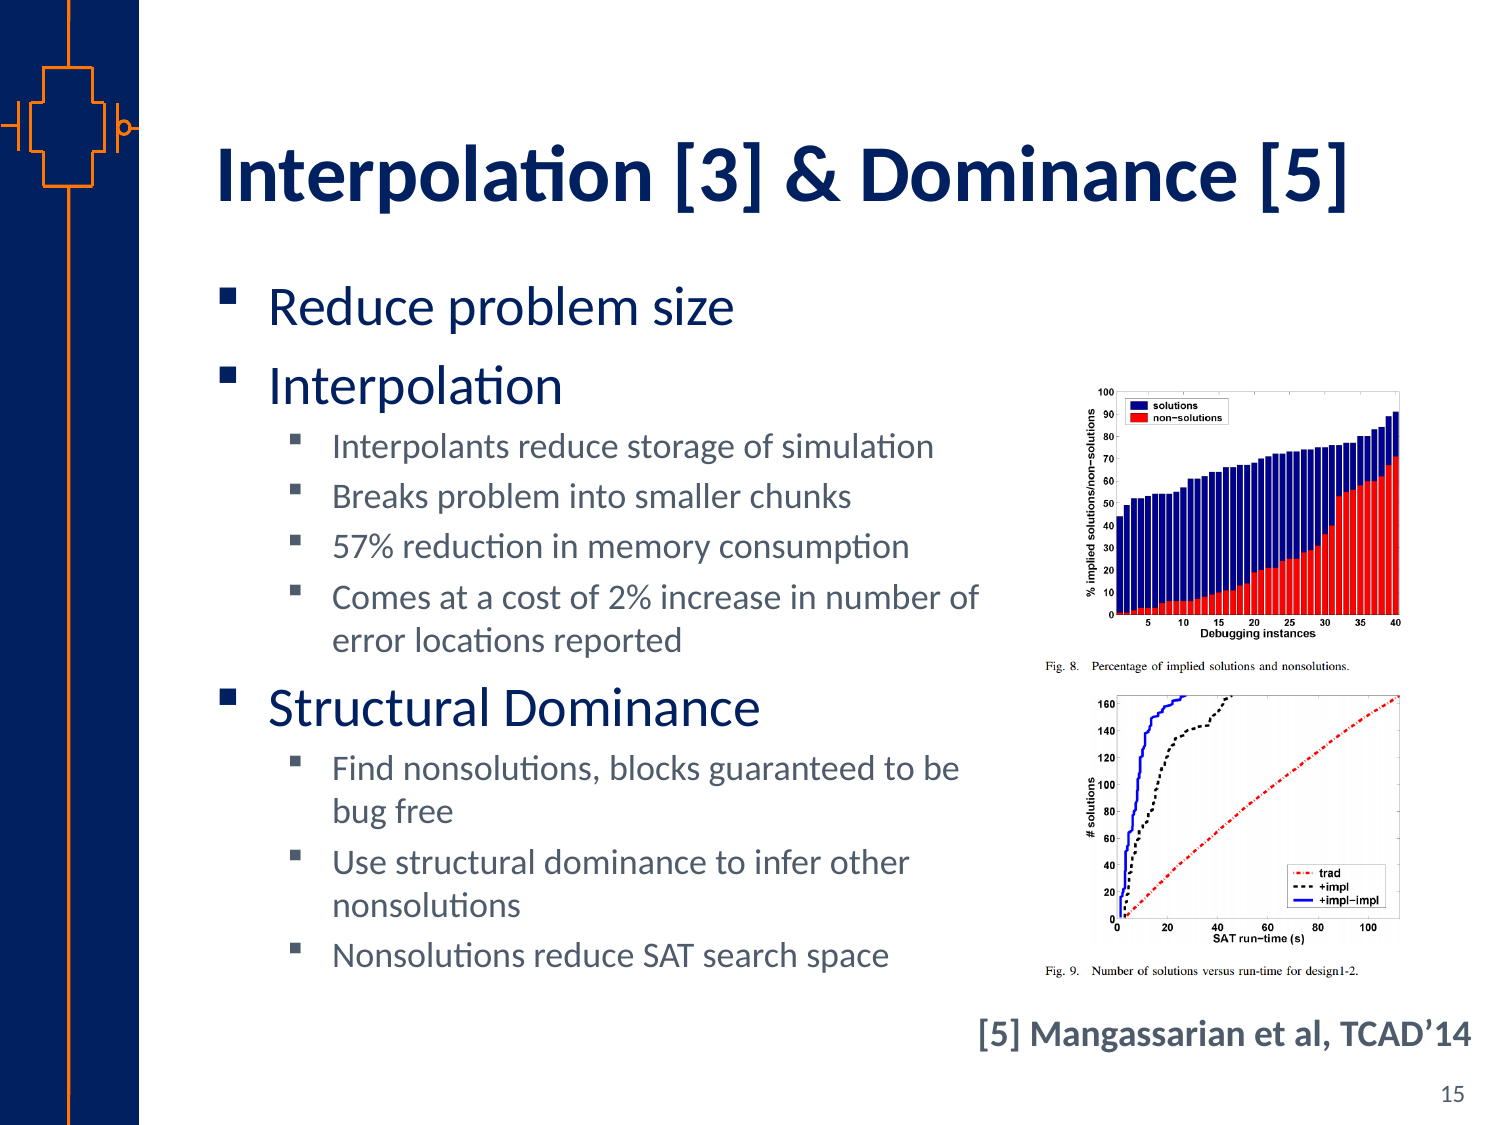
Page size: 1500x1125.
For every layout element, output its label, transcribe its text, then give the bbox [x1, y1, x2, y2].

text_box [5] Mangassarian et al, TCAD’14 [962, 1001, 1488, 1062]
slide_number 15 [1425, 1062, 1488, 1123]
picture [1029, 365, 1426, 988]
title Interpolation [3] & Dominance [5] [200, 37, 1448, 225]
list Reduce problem size Interpolation Interpolants reduce storage of simulation Breaks problem into smaller chunks 57% reduction in memory consumption Comes at a cost of 2% increase in number of error locations reported Structural Dominance Find nonsolutions, blocks guaranteed to be bug free Use structural dominance to infer other nonsolutions Nonsolutions reduce SAT search space [200, 262, 1030, 988]
